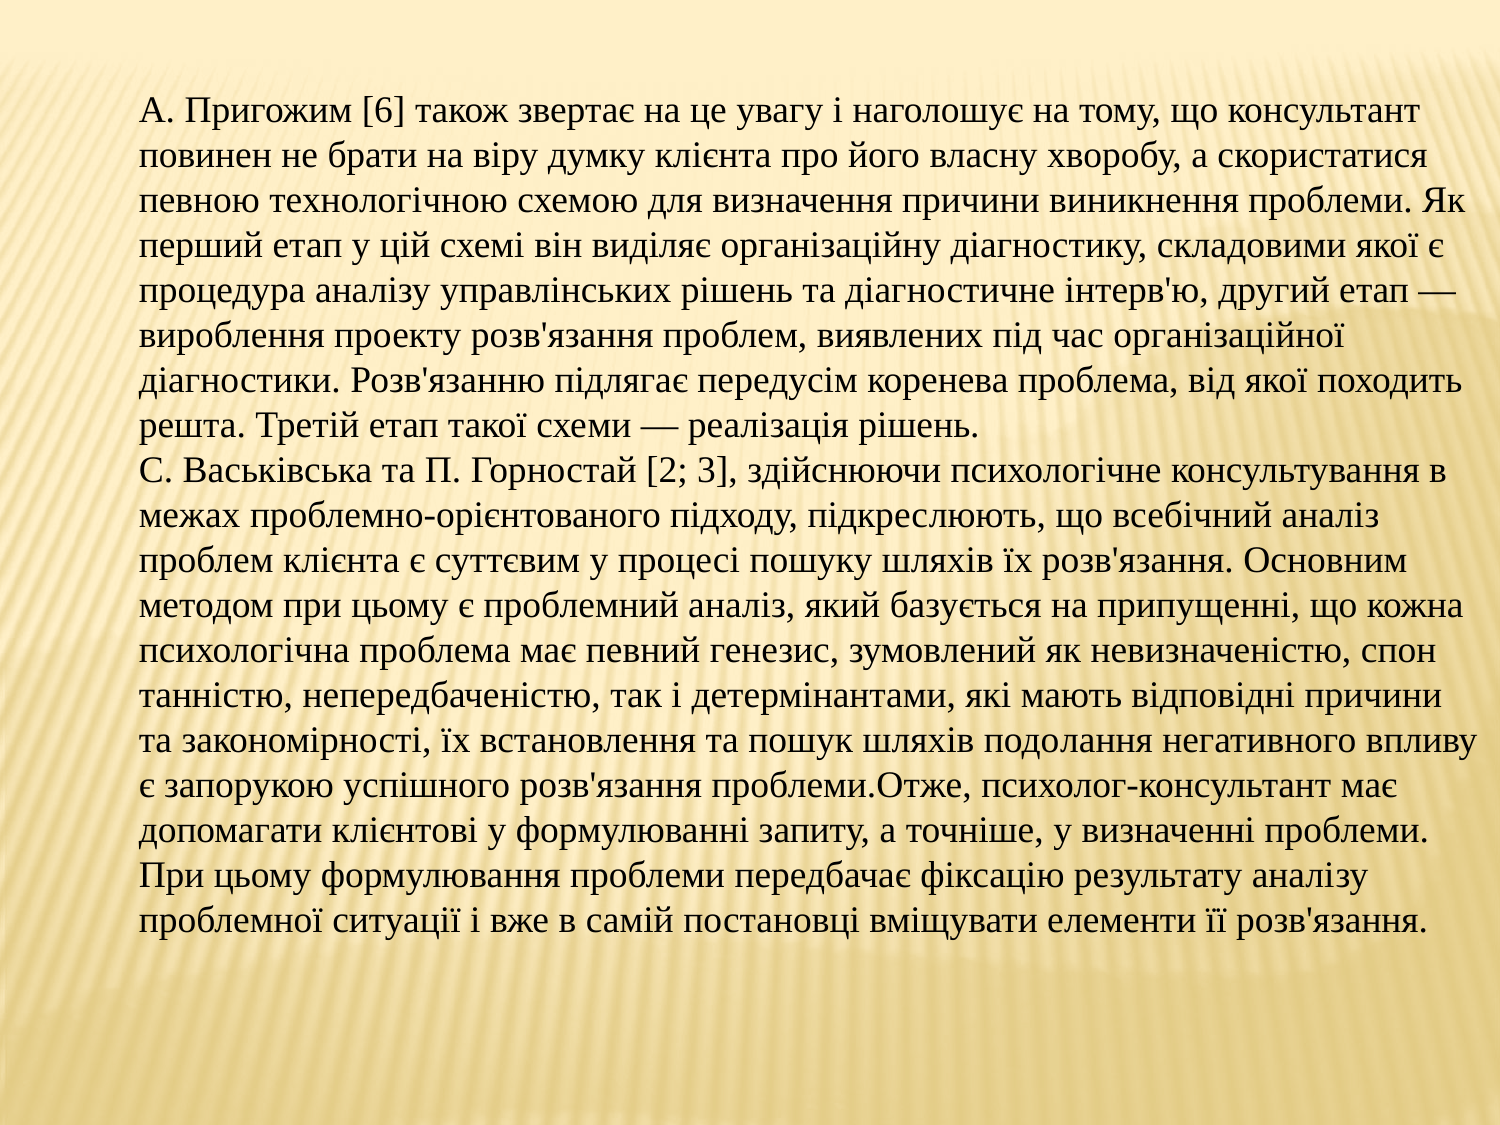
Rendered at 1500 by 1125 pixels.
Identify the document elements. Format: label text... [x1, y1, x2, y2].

text_box А. Пригожим [6] також звертає на це увагу і наголошує на тому, що консультант повинен не брати на віру думку клієнта про його власну хворобу, а скористатися певною технологічною схемою для визначення причини виникнення проблеми. Як перший етап у цій схемі він виділяє організаційну діагностику, складовими якої є процедура аналізу управлінських рішень та діагностичне інтерв'ю, другий етап — вироблення проекту розв'язання проблем, виявлених під час організаційної діагностики. Розв'язанню підлягає передусім коренева проблема, від якої походить решта. Третій етап такої схе­ми — реалізація рішень. С. Васьківська та П. Горностай [2; 3], здійснюючи психологічне консультування в межах проблемно-орієнтованого підходу, підкрес­люють, що всебічний аналіз проблем клієнта є суттєвим у процесі пошуку шляхів їх розв'язання. Основним методом при цьому є проб­лемний аналіз, який базується на припущенні, що кожна психологіч­на проблема має певний генезис, зумовлений як невизначеністю, спон­танністю, непередбаченістю, так і детермінантами, які мають відповідні причини та закономірності, їх встановлення та пошук шляхів подо­лання негативного впливу є запорукою успішного розв'язання проб­леми.Отже, психолог-консультант має допомагати клієнтові у фор­мулюванні запиту, а точніше, у визначенні проблеми. При цьо­му формулювання проблеми передбачає фіксацію результату аналі­зу проблемної ситуації і вже в самій постановці вміщувати елементи її розв'язання. [123, 78, 1500, 993]
